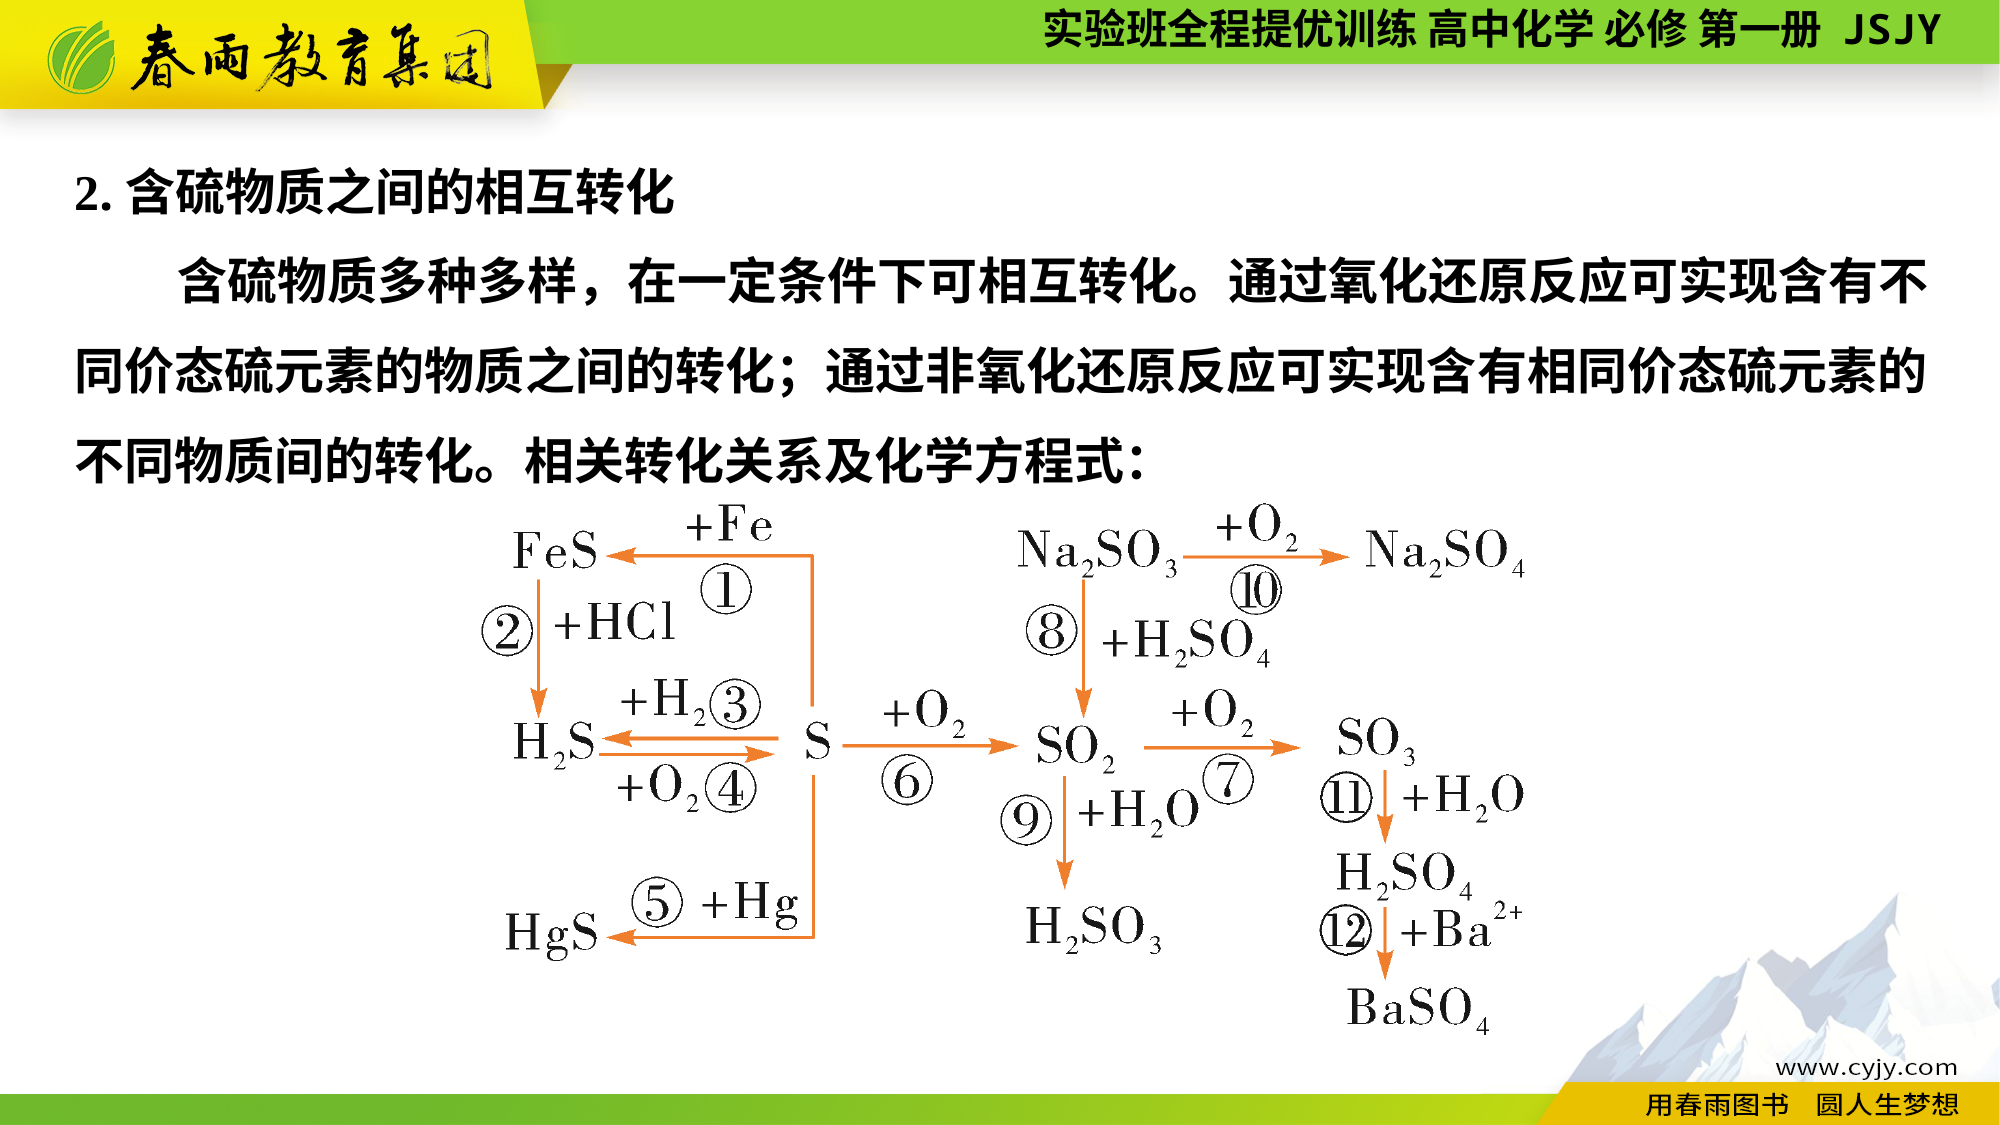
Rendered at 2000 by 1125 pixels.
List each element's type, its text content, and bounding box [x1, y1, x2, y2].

list 2.含硫物质之间的相互转化 含硫物质多种多样，在一定条件下可相互转化。通过氧化还原反应可实现含有不同价态硫元素的物质之间的转化；通过非氧化还原反应可实现含有相同价态硫元素的不同物质间的转化。相关转化关系及化学方程式： [59, 122, 1944, 502]
picture [0, 0, 2000, 1125]
